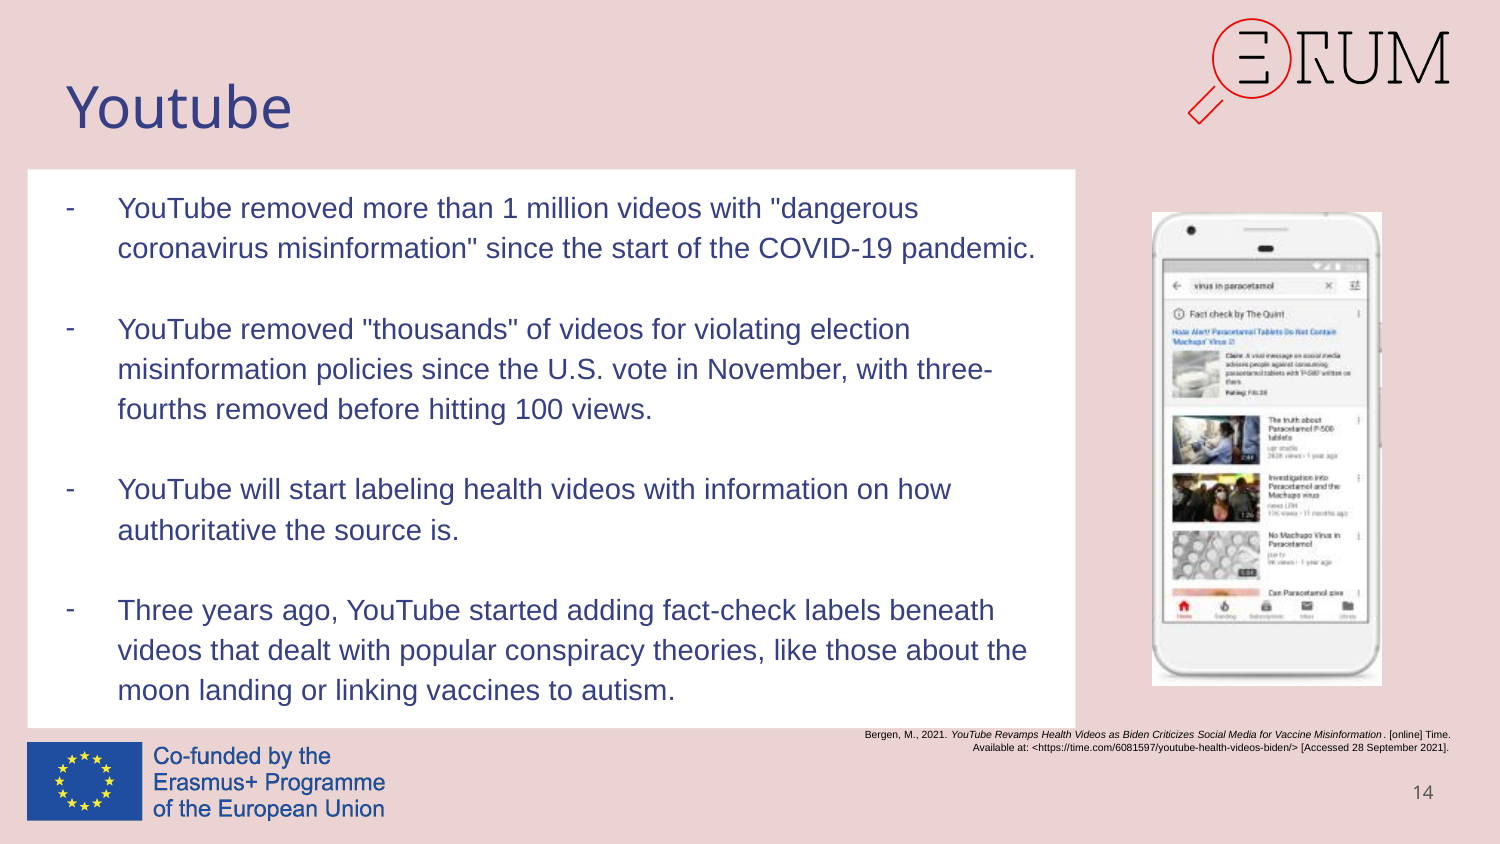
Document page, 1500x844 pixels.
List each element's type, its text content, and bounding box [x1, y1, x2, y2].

title Youtube [51, 55, 1168, 150]
picture [27, 742, 385, 821]
text_box Bergen, M., 2021. YouTube Revamps Health Videos as Biden Criticizes Social Media for Vaccine Misinformation. [online] Time. Available at: <https://time.com/6081597/youtube-health-videos-biden/> [Accessed 28 September 2021]. [809, 715, 1467, 766]
list YouTube removed more than 1 million videos with "dangerous coronavirus misinformation" since the start of the COVID-19 pandemic. YouTube removed "thousands" of videos for violating election misinformation policies since the U.S. vote in November, with three-fourths removed before hitting 100 views. YouTube will start labeling health videos with information on how authoritative the source is. Three years ago, YouTube started adding fact-check labels beneath videos that dealt with popular conspiracy theories, like those about the moon landing or linking vaccines to autism. [27, 169, 1076, 729]
picture [1136, 0, 1500, 137]
slide_number 14 [1358, 766, 1449, 826]
picture [1152, 211, 1382, 686]
